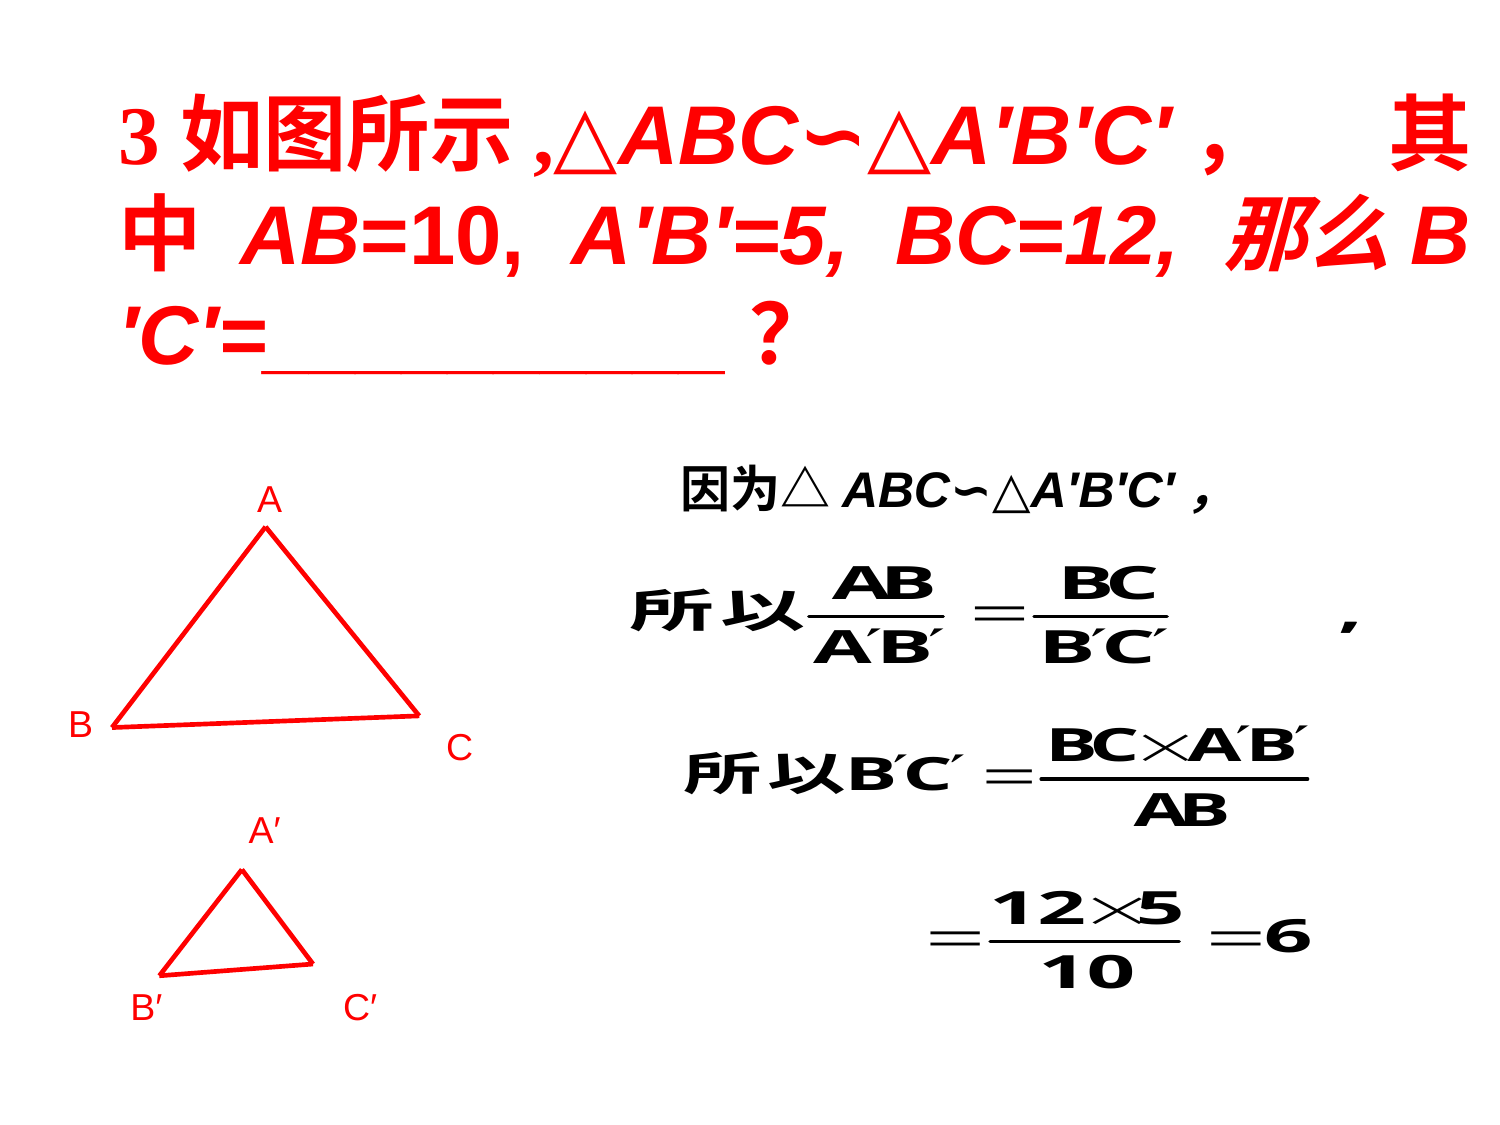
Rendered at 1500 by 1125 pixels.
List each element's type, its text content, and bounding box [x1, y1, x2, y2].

text_box C′ [328, 975, 393, 1036]
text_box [674, 717, 1323, 834]
text_box 因为△ABC∽△A′B′C′， [599, 449, 1317, 525]
text_box B [53, 692, 109, 753]
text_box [619, 555, 1370, 672]
text_box A′ [233, 798, 296, 859]
text_box B′ [115, 976, 178, 1036]
title 3如图所示,△ABC∽△A′B′C′， 其中 AB=10, A′B′=5, BC=12, 那么B′C′=__________？ [103, 42, 1500, 419]
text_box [908, 880, 1312, 996]
text_box C [431, 715, 488, 776]
text_box A [242, 467, 298, 528]
